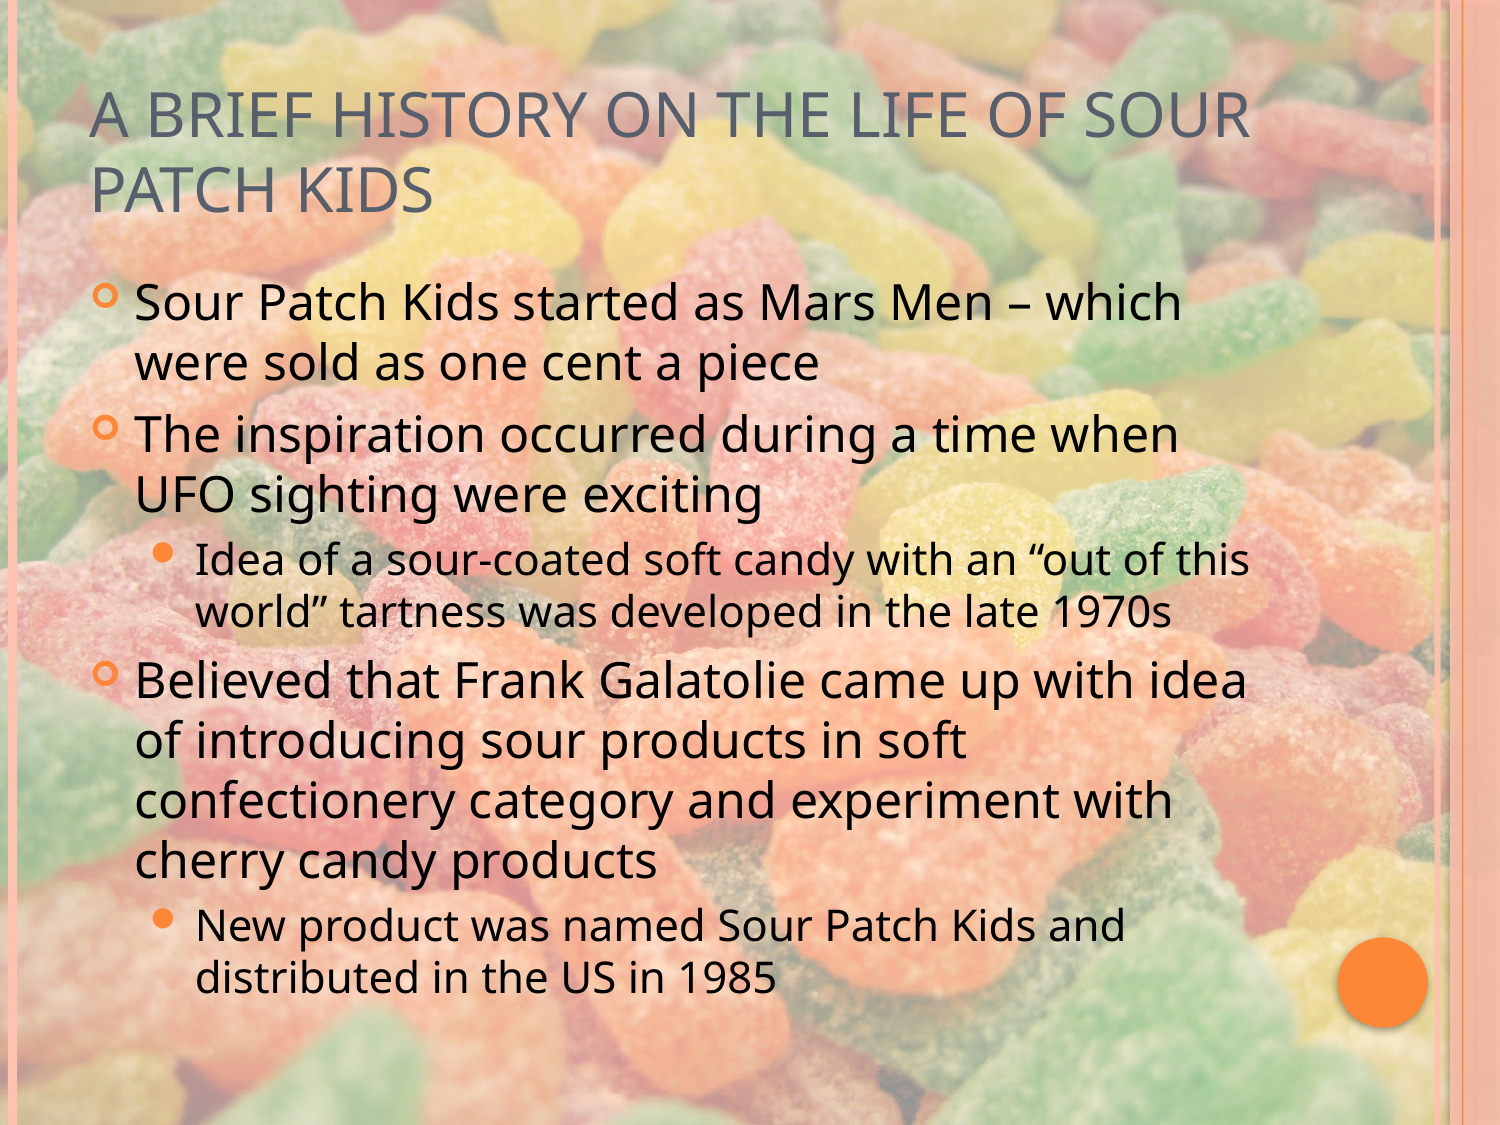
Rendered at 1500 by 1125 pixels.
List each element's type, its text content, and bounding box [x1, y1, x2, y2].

list Sour Patch Kids started as Mars Men – which were sold as one cent a piece The inspiration occurred during a time when UFO sighting were exciting Idea of a sour-coated soft candy with an “out of this world” tartness was developed in the late 1970s Believed that Frank Galatolie came up with idea of introducing sour products in soft confectionery category and experiment with cherry candy products New product was named Sour Patch Kids and distributed in the US in 1985 [75, 262, 1300, 1062]
title A Brief history on the life of sour patch kids [75, 45, 1300, 233]
